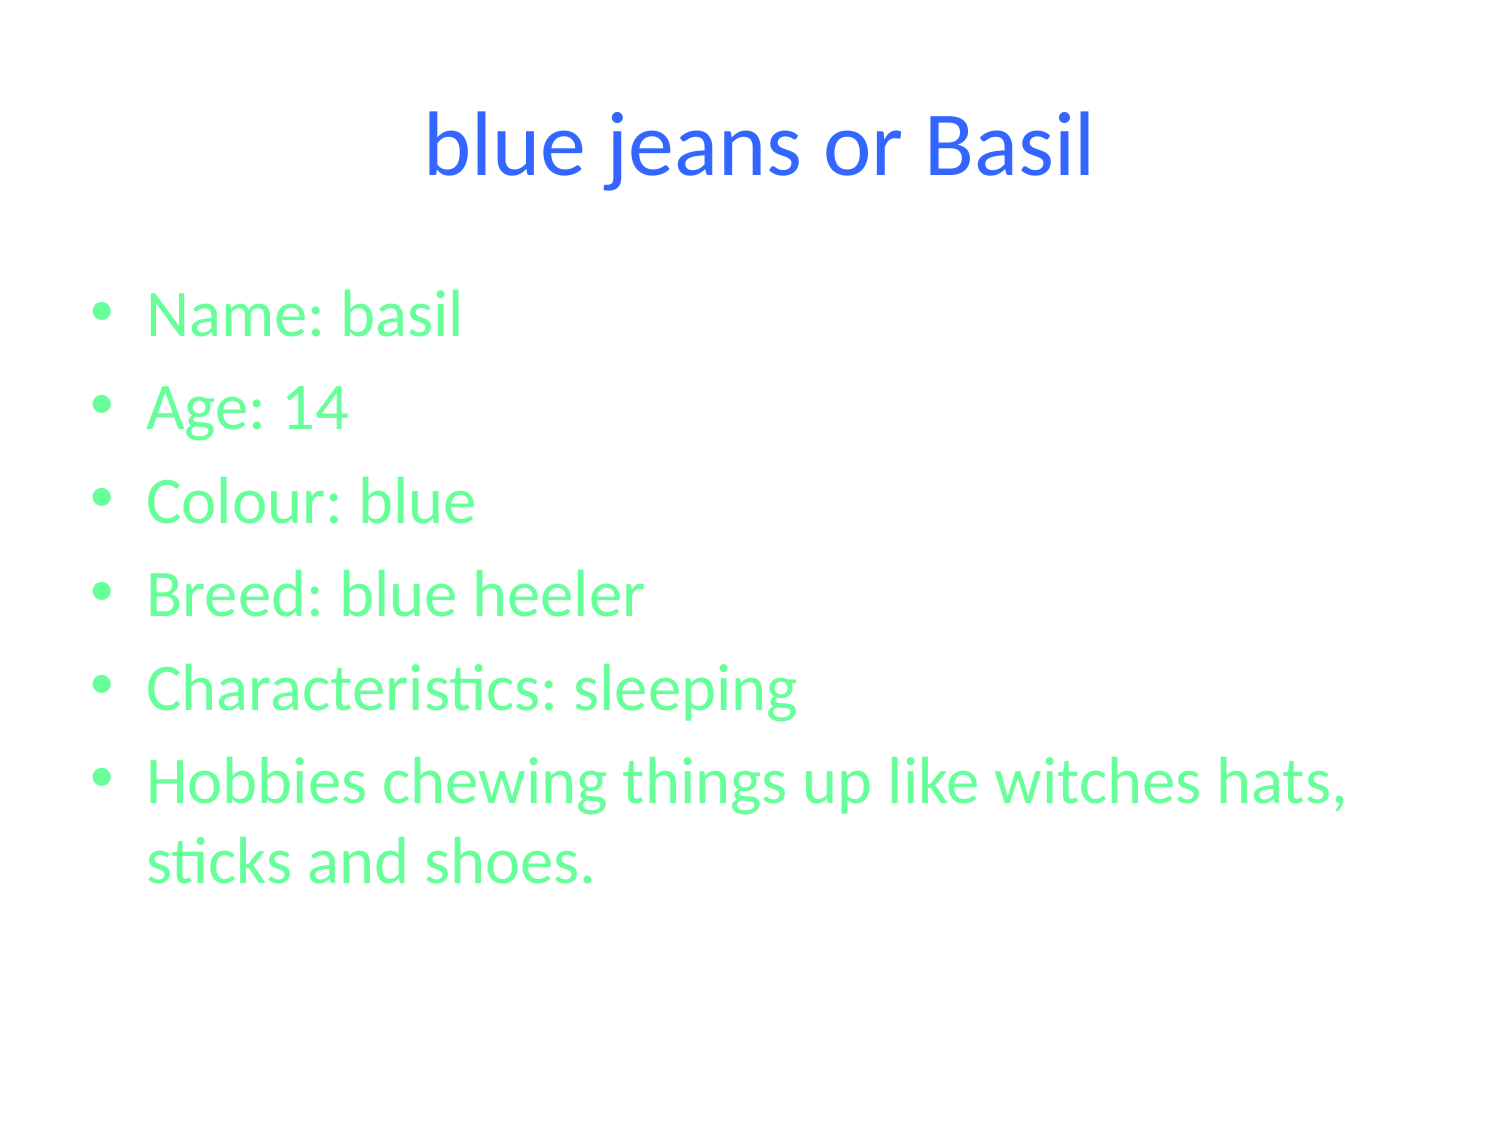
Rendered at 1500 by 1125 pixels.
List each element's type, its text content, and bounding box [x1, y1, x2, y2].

list Name: basil Age: 14 Colour: blue Breed: blue heeler Characteristics: sleeping Hobbies chewing things up like witches hats, sticks and shoes. [75, 262, 1425, 1005]
title blue jeans or Basil [75, 45, 1425, 233]
